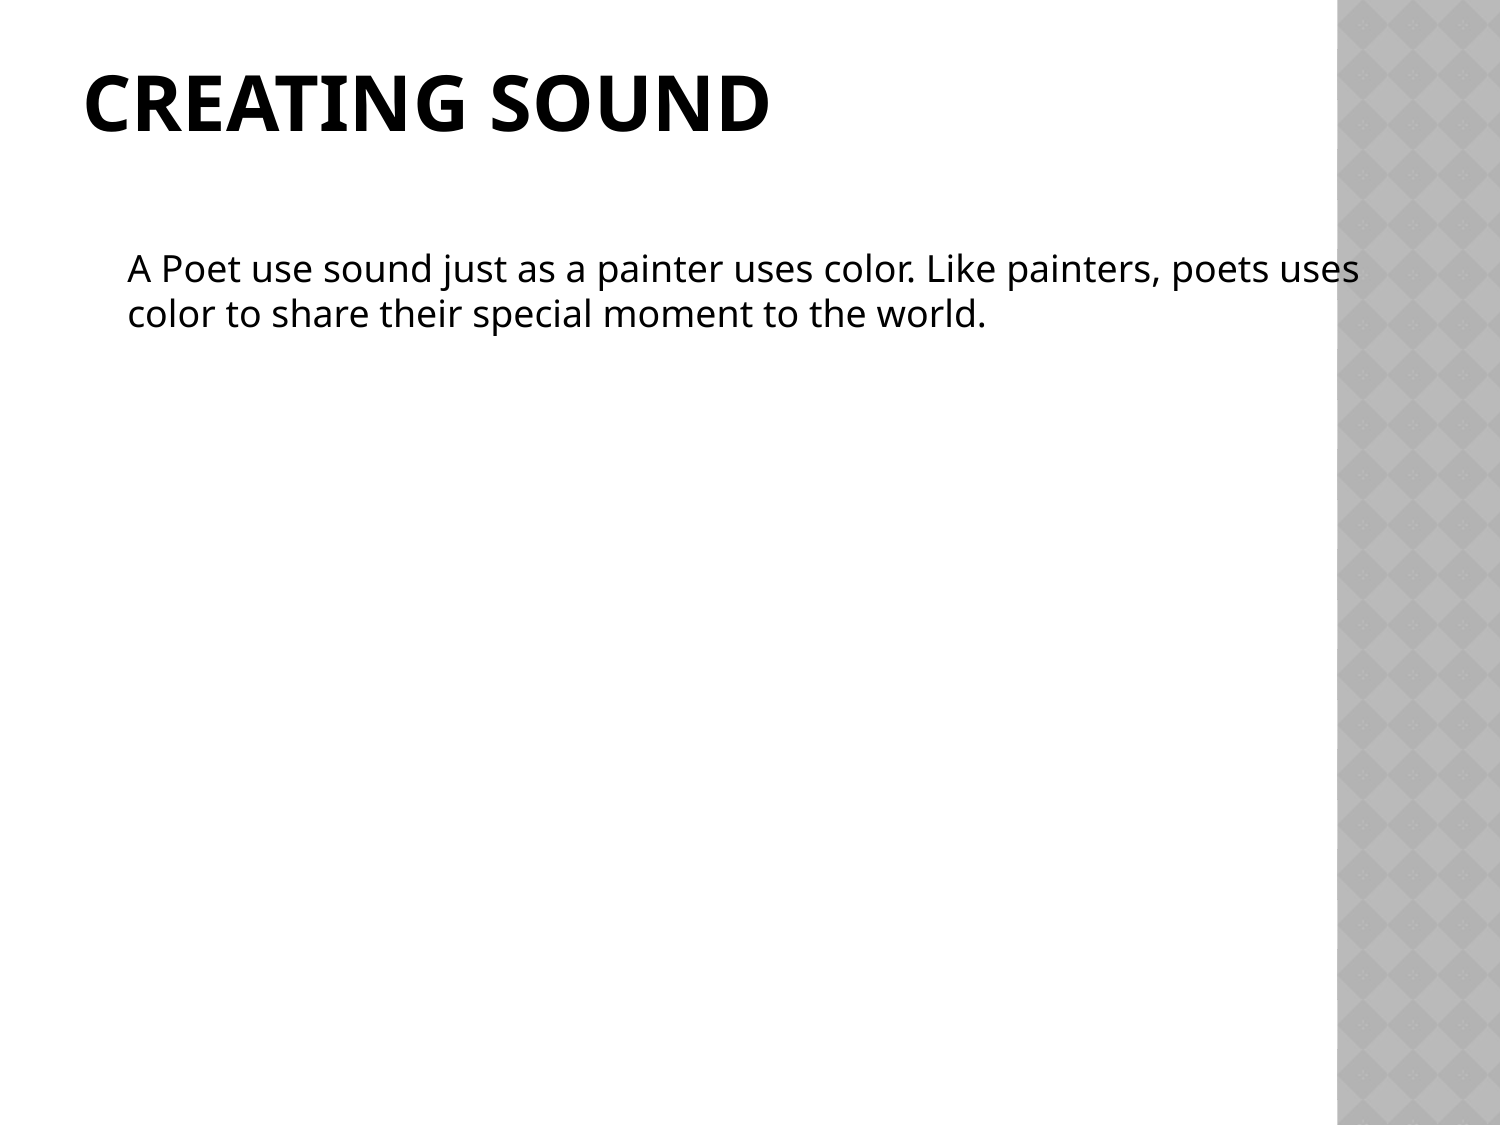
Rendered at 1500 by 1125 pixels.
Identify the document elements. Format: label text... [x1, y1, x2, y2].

text_box A Poet use sound just as a painter uses color. Like painters, poets uses color to share their special moment to the world. [112, 237, 1400, 343]
title Creating Sound [75, 52, 1263, 240]
